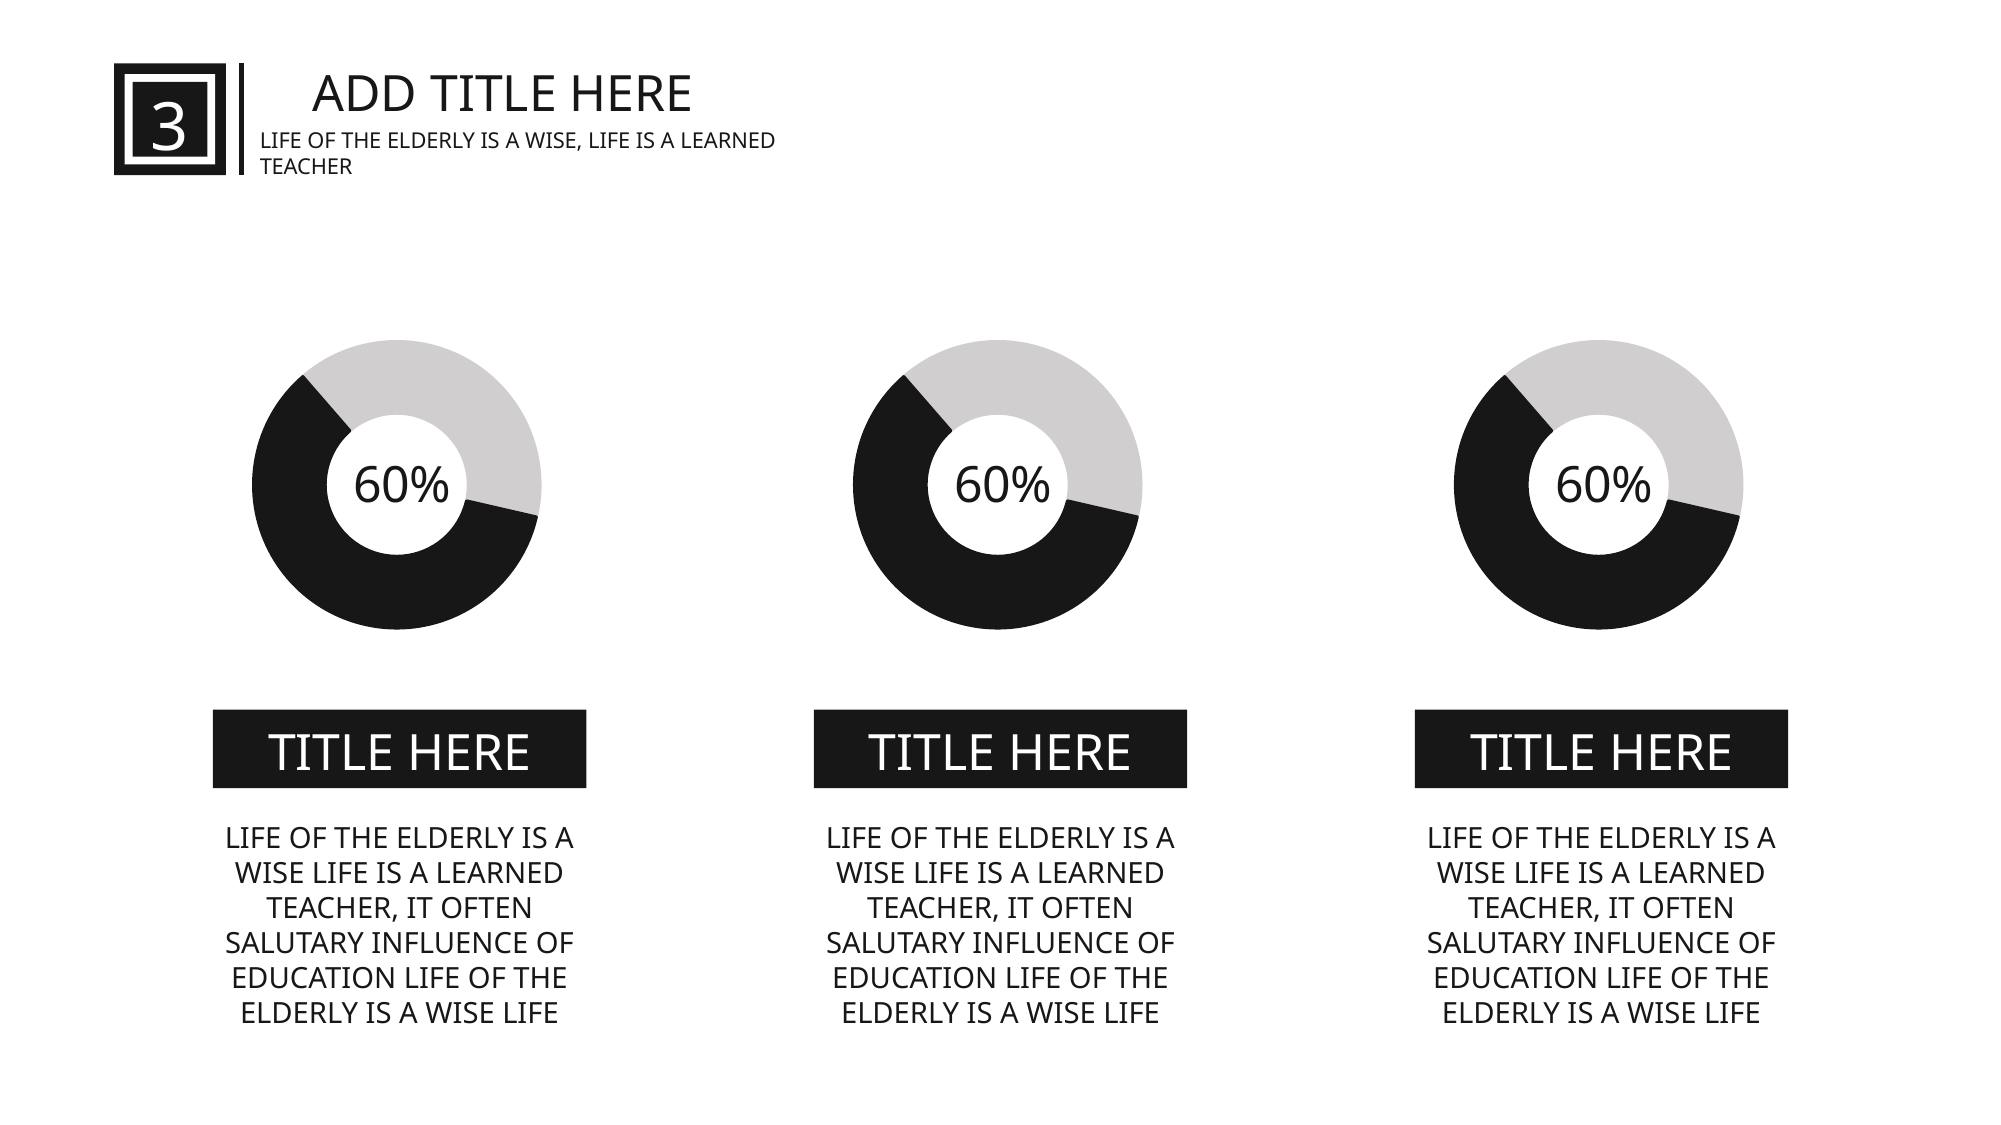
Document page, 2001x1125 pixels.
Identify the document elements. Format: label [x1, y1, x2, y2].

text_box [114, 53, 841, 188]
text_box [1391, 709, 1812, 1040]
text_box [190, 709, 610, 1040]
chart [141, 334, 653, 676]
chart [1343, 334, 1855, 676]
chart [742, 334, 1254, 676]
text_box [791, 709, 1211, 1040]
